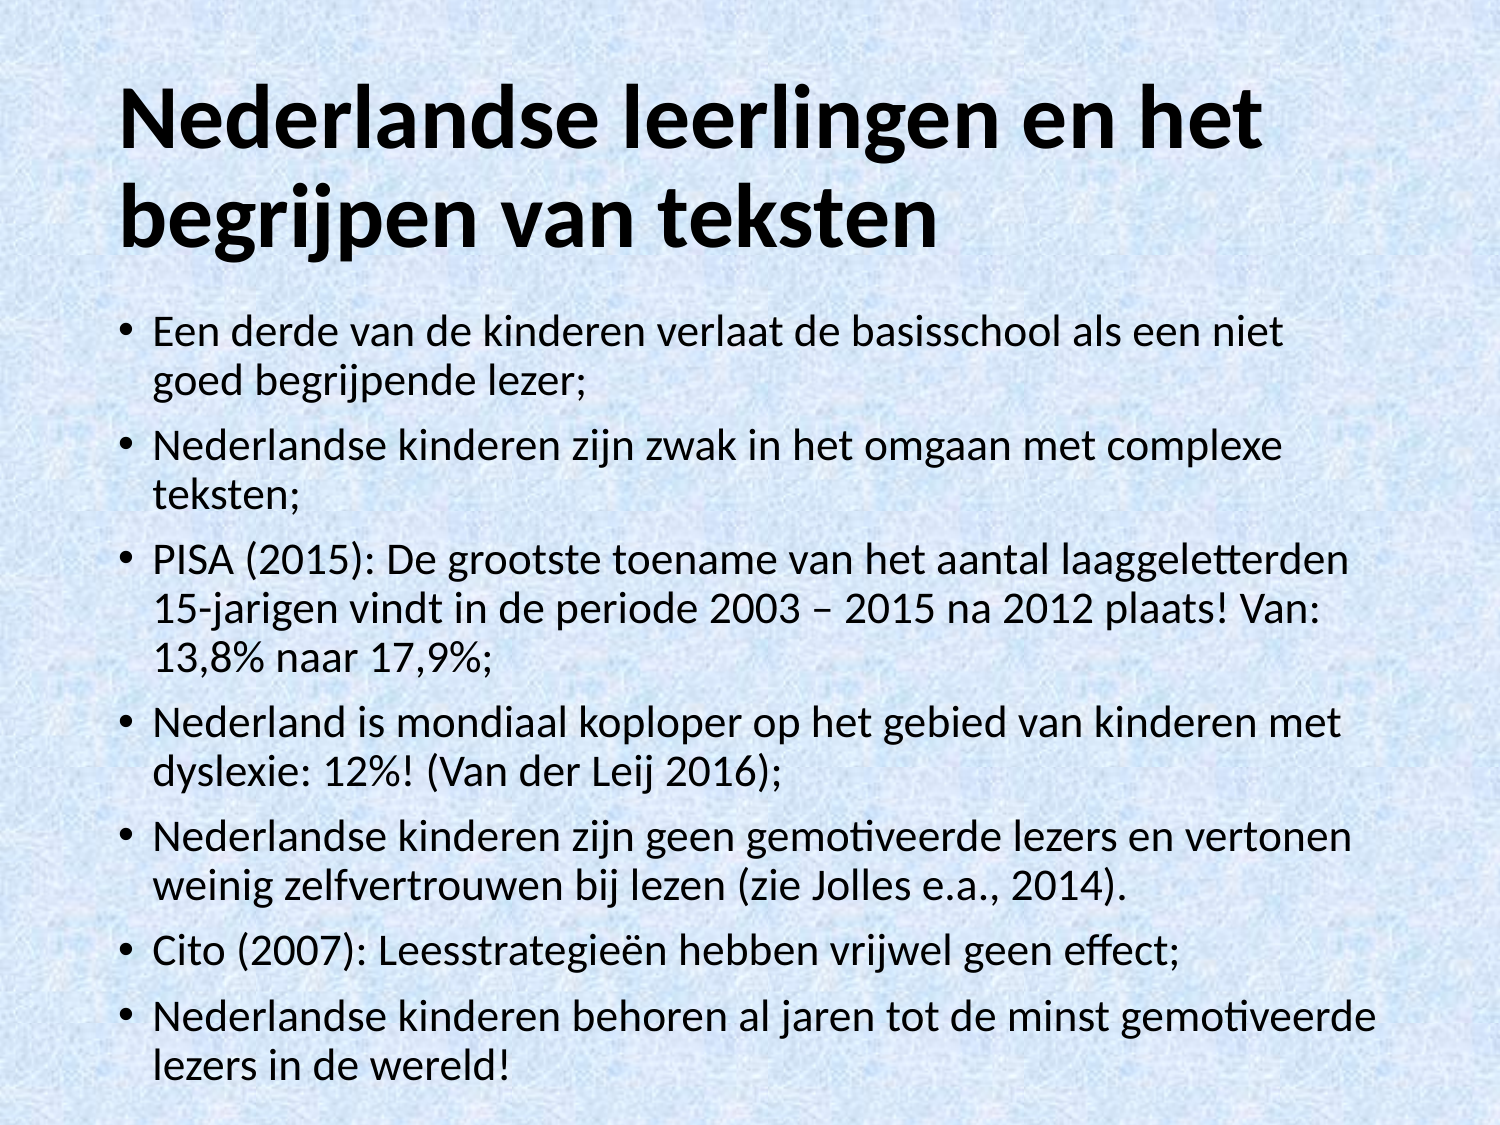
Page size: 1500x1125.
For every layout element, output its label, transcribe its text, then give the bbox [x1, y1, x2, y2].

title Nederlandse leerlingen en het begrijpen van teksten [103, 59, 1397, 278]
list Een derde van de kinderen verlaat de basisschool als een niet goed begrijpende lezer; Nederlandse kinderen zijn zwak in het omgaan met complexe teksten; PISA (2015): De grootste toename van het aantal laaggeletterden 15-jarigen vindt in de periode 2003 – 2015 na 2012 plaats! Van: 13,8% naar 17,9%; Nederland is mondiaal koploper op het gebied van kinderen met dyslexie: 12%! (Van der Leij 2016); Nederlandse kinderen zijn geen gemotiveerde lezers en vertonen weinig zelfvertrouwen bij lezen (zie Jolles e.a., 2014). Cito (2007): Leesstrategieën hebben vrijwel geen effect; Nederlandse kinderen behoren al jaren tot de minst gemotiveerde lezers in de wereld! [103, 299, 1397, 1107]
picture [0, 0, 1500, 1125]
